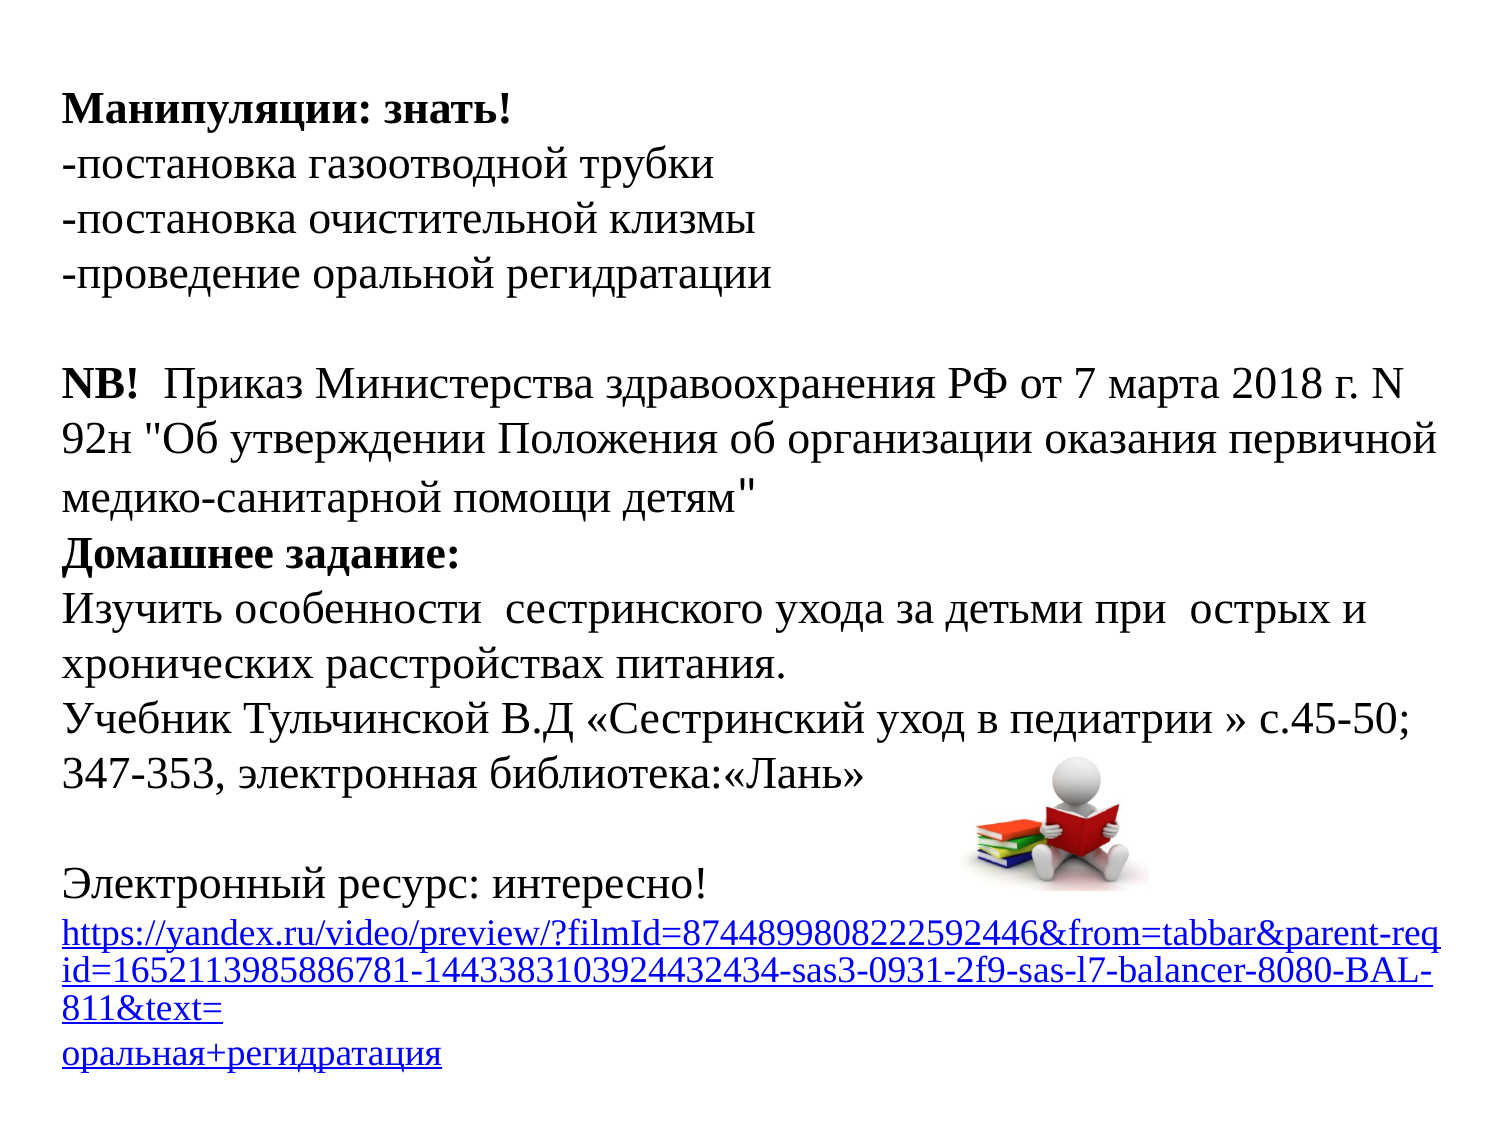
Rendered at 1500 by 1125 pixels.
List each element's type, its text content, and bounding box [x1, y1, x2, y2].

text_box Манипуляции: знать! -постановка газоотводной трубки -постановка очистительной клизмы -проведение оральной регидратации NB! Приказ Министерства здравоохранения РФ от 7 марта 2018 г. N 92н "Об утверждении Положения об организации оказания первичной медико-санитарной помощи детям" Домашнее задание: Изучить особенности сестринского ухода за детьми при острых и хронических расстройствах питания. Учебник Тульчинской В.Д «Сестринский уход в педиатрии » с.45-50; 347-353, электронная библиотека:«Лань» Электронный ресурс: интересно! https://yandex.ru/video/preview/?filmId=8744899808222592446&from=tabbar&parent-reqid=1652113985886781-1443383103924432434-sas3-0931-2f9-sas-l7-balancer-8080-BAL-811&text=оральная+регидратация [46, 70, 1465, 1060]
picture [960, 749, 1149, 891]
